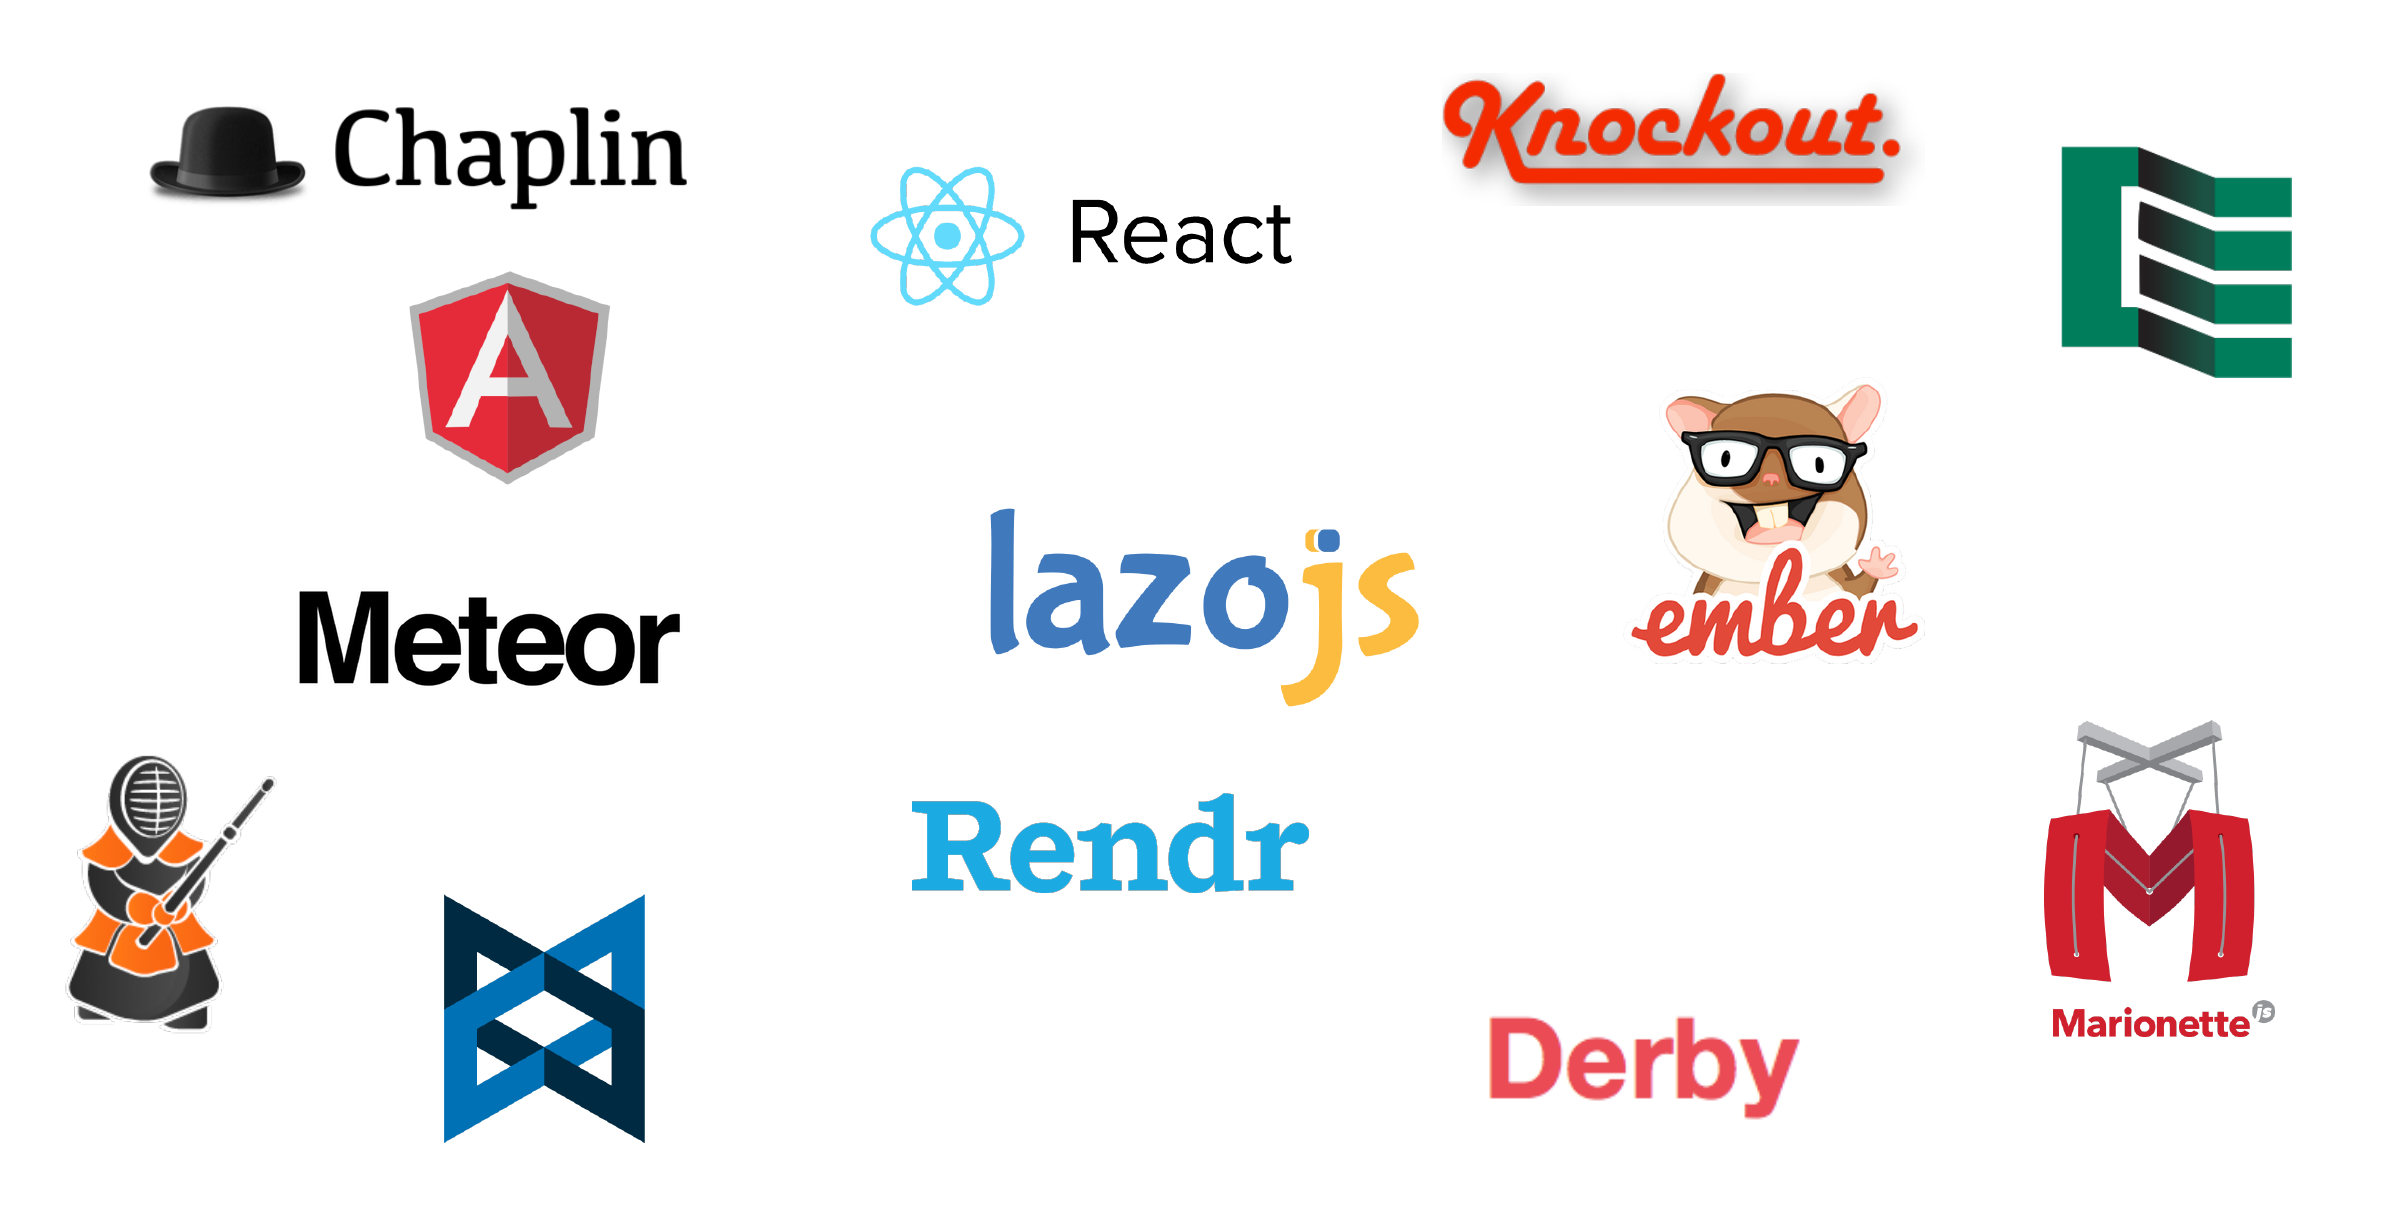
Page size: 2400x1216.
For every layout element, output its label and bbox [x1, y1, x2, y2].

picture [2061, 145, 2292, 378]
picture [1442, 73, 1925, 206]
picture [1623, 376, 1925, 664]
picture [401, 269, 616, 485]
picture [849, 164, 1360, 307]
picture [1463, 1000, 1827, 1145]
picture [911, 792, 1309, 894]
picture [25, 494, 687, 1042]
picture [2021, 719, 2276, 1037]
picture [147, 104, 687, 210]
picture [968, 492, 1431, 721]
picture [401, 875, 687, 1162]
